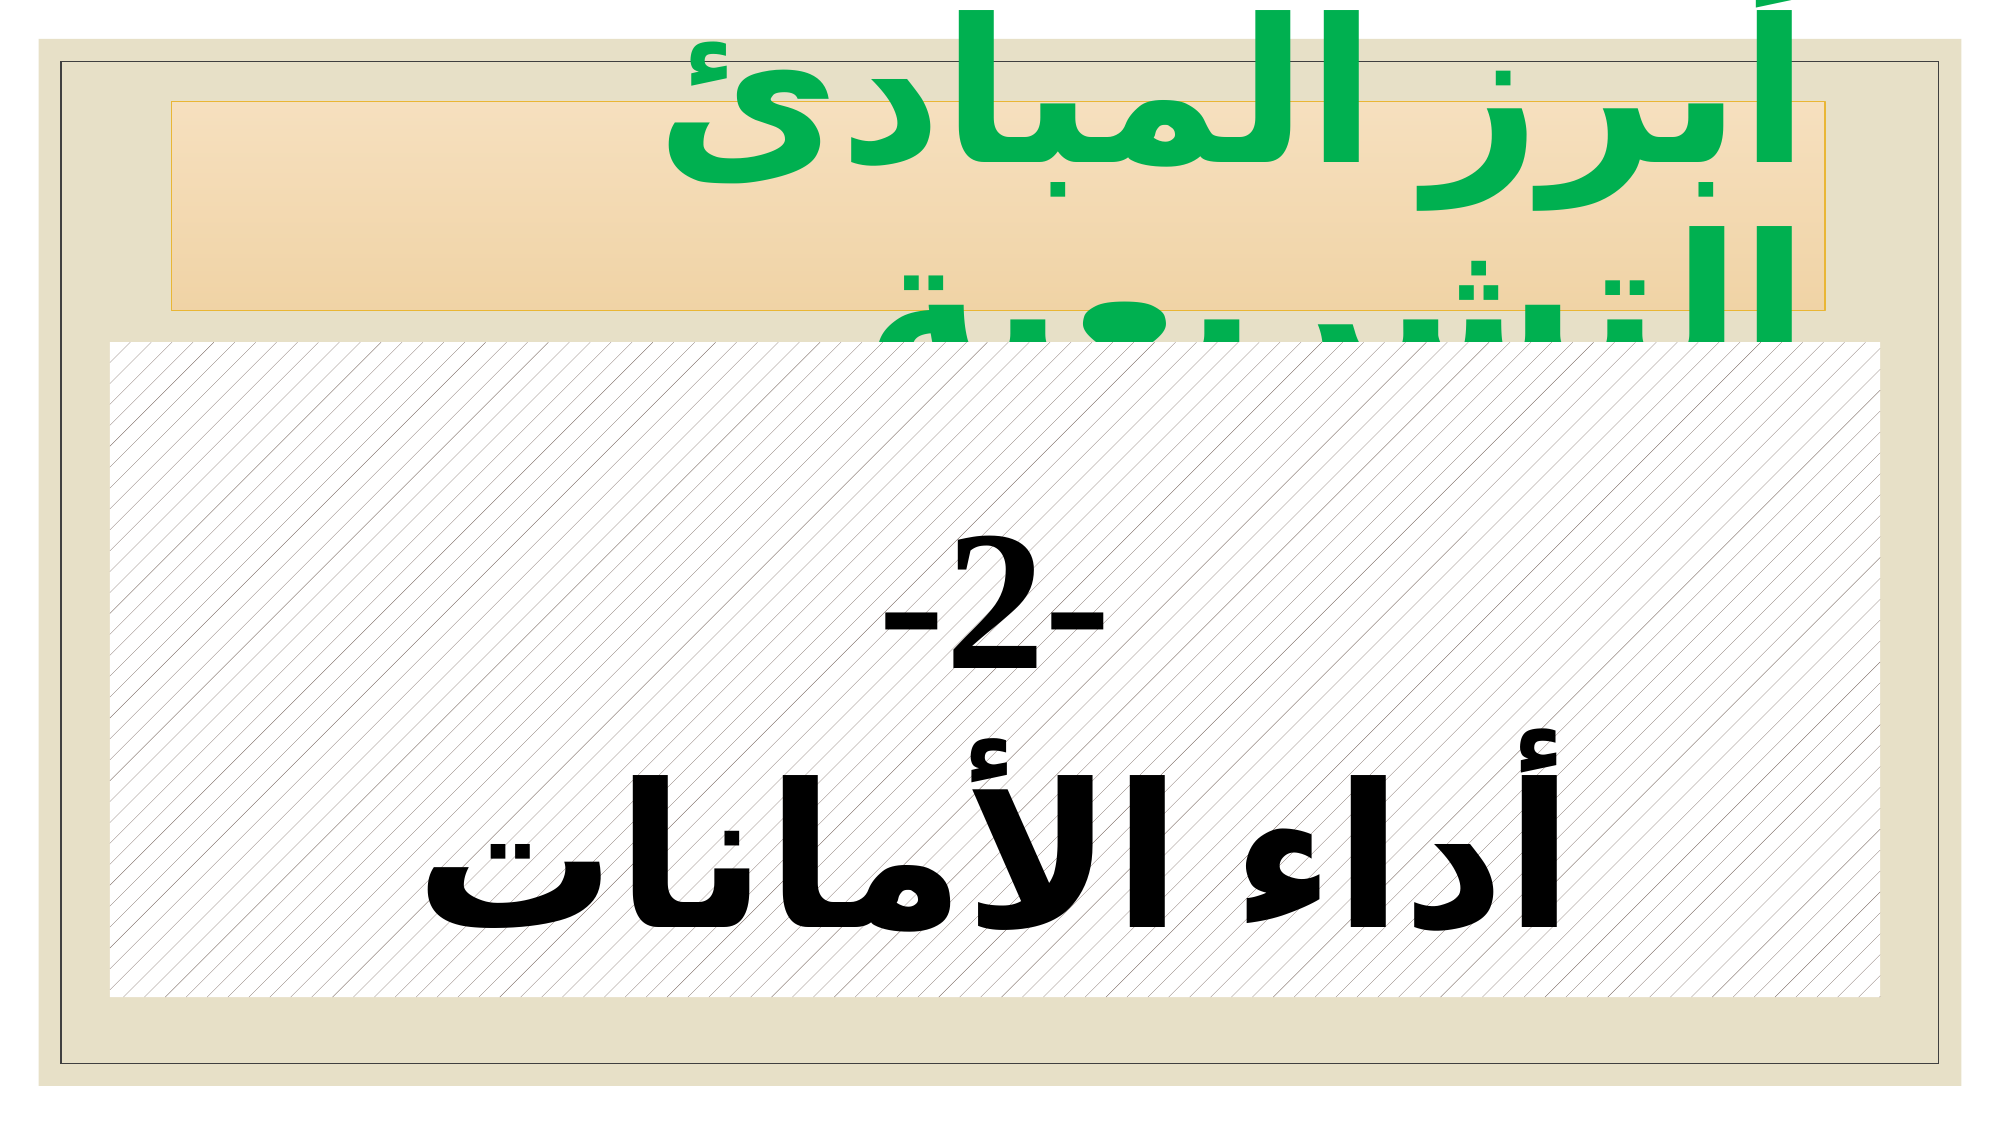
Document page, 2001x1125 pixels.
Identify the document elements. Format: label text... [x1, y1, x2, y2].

title أبرز المبادئ التشريعية [171, 101, 1826, 311]
list -2- أداء الأمانات [109, 342, 1881, 998]
